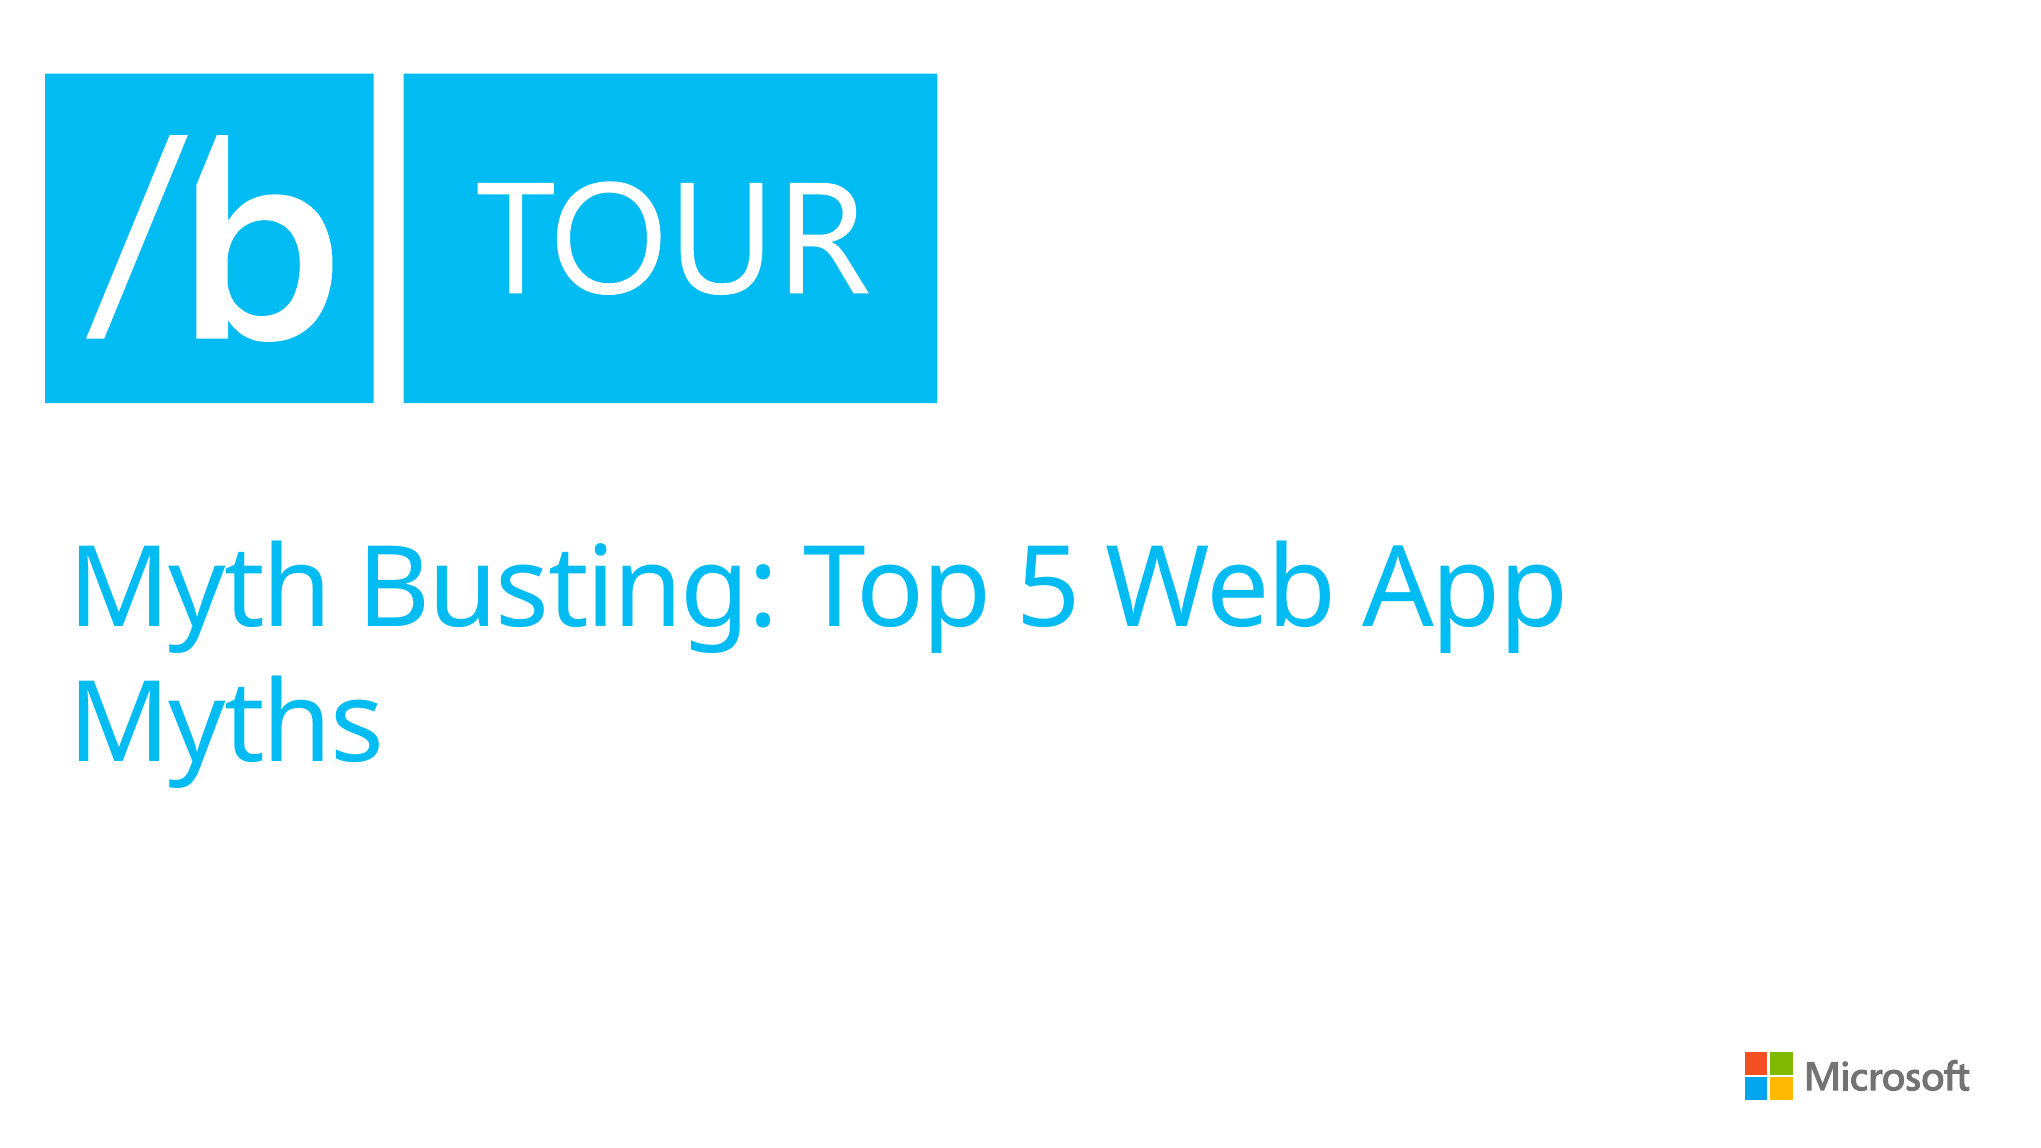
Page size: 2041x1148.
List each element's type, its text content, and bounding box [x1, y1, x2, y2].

title Myth Busting: Top 5 Web App Myths [45, 498, 1846, 720]
